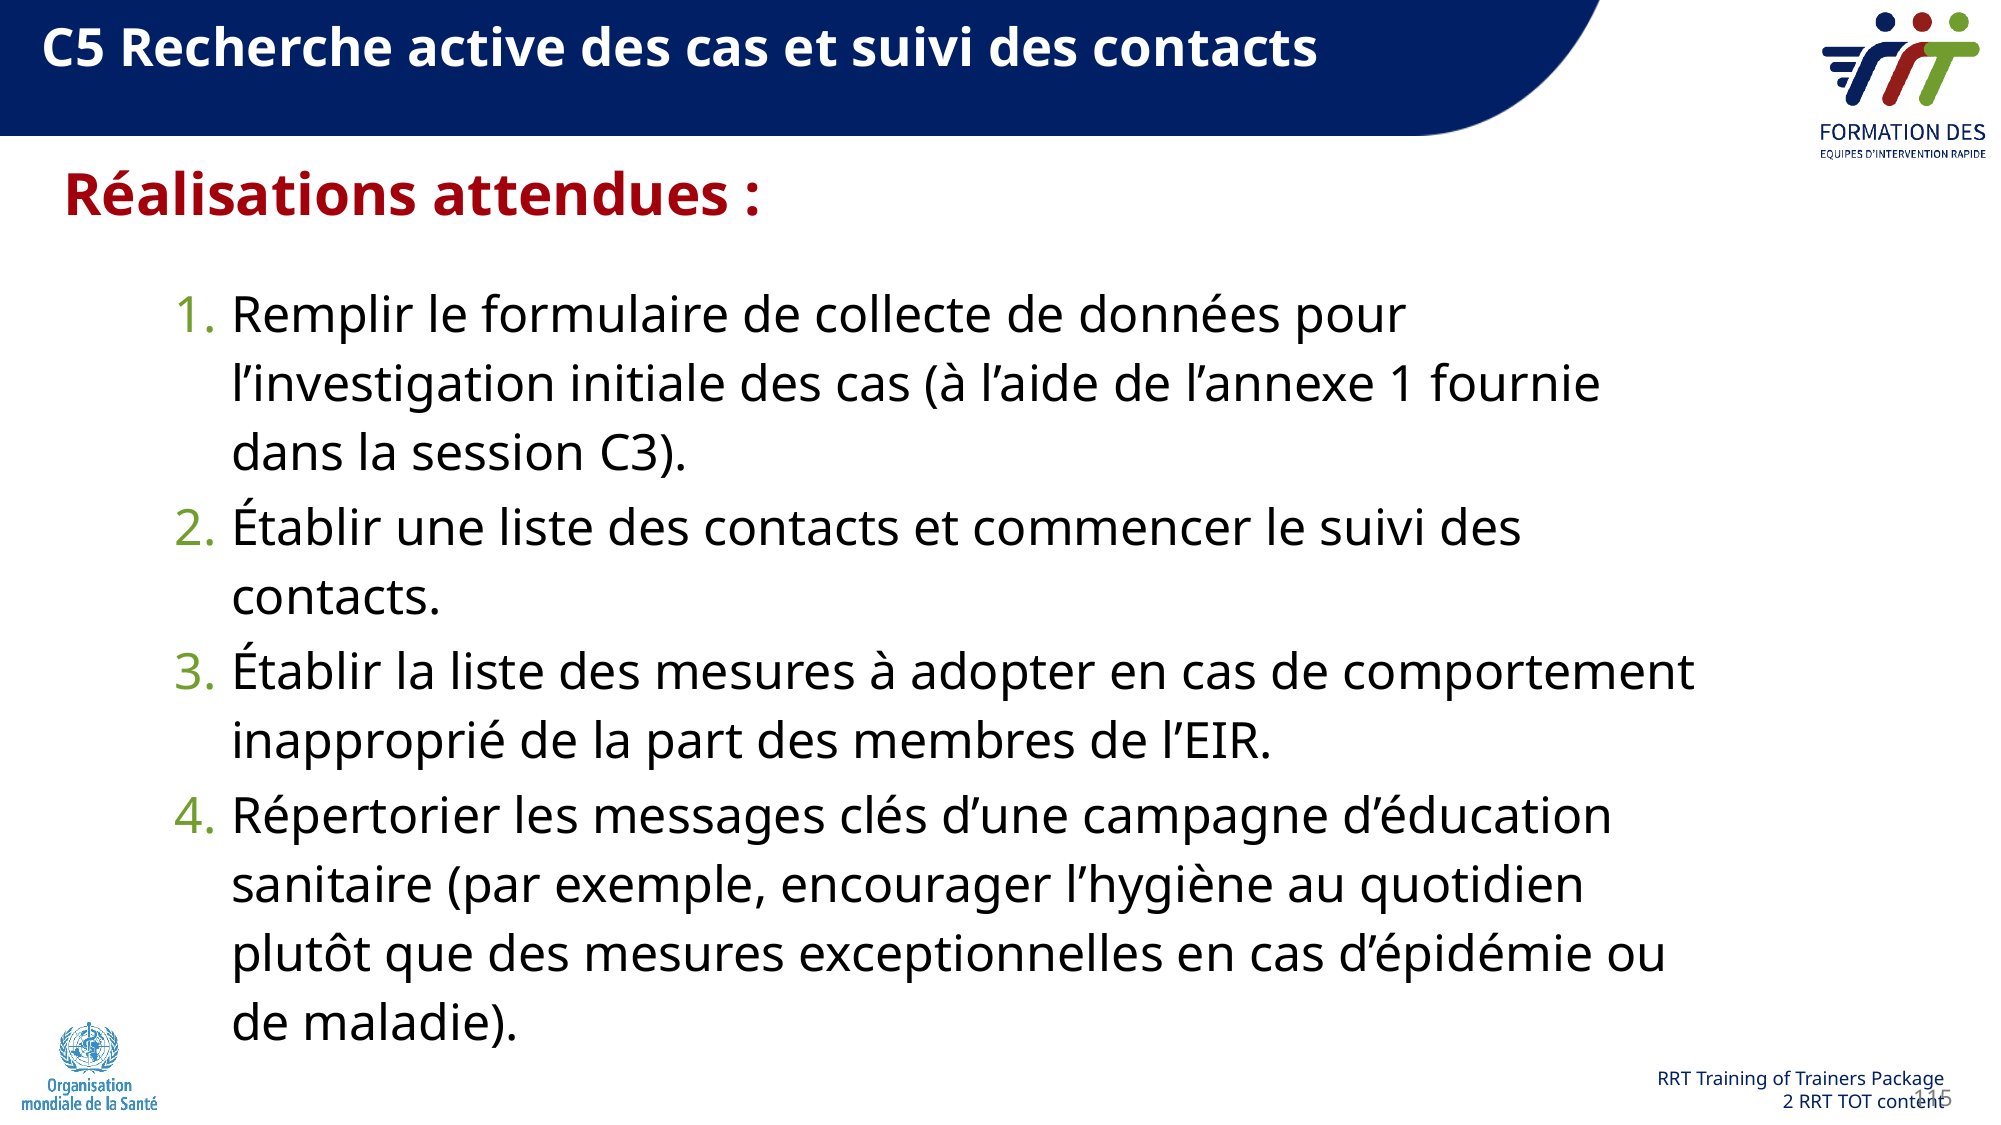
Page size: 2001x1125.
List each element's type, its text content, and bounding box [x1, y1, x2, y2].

picture [1820, 11, 1986, 160]
text_box C5 Recherche active des cas et suivi des contacts [34, 0, 1587, 103]
picture [0, 0, 1623, 136]
list Remplir le formulaire de collecte de données pour l’investigation initiale des cas (à l’aide de l’annexe 1 fournie dans la session C3). Établir une liste des contacts et commencer le suivi des contacts. Établir la liste des mesures à adopter en cas de comportement inapproprié de la part des membres de l’EIR. Répertorier les messages clés d’une campagne d’éducation sanitaire (par exemple, encourager l’hygiène au quotidien plutôt que des mesures exceptionnelles en cas d’épidémie ou de maladie). [166, 265, 1725, 1030]
picture [20, 1020, 158, 1111]
text_box Réalisations attendues : [55, 157, 976, 236]
